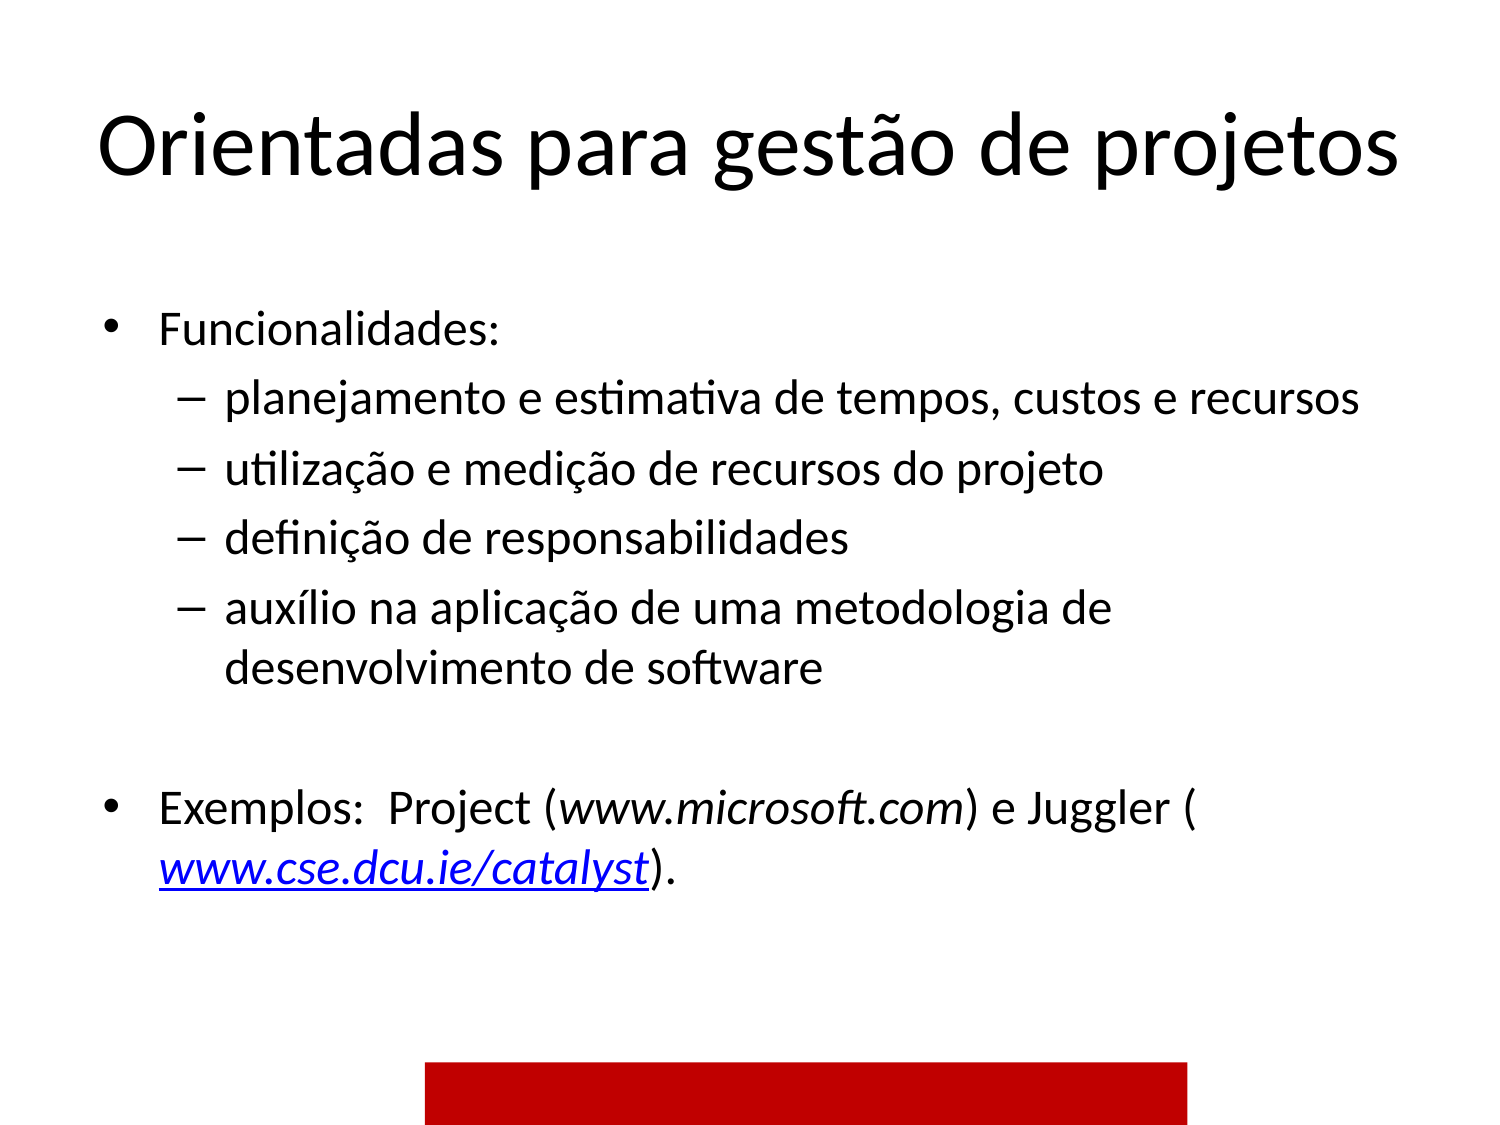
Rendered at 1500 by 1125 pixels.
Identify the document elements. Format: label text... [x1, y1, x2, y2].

list Funcionalidades: planejamento e estimativa de tempos, custos e recursos utilização e medição de recursos do projeto definição de responsabilidades auxílio na aplicação de uma metodologia de desenvolvimento de software Exemplos: Project (www.microsoft.com) e Juggler (www.cse.dcu.ie/catalyst). [87, 287, 1438, 1075]
text_box [423, 1060, 1190, 1125]
title Orientadas para gestão de projetos [75, 45, 1425, 233]
